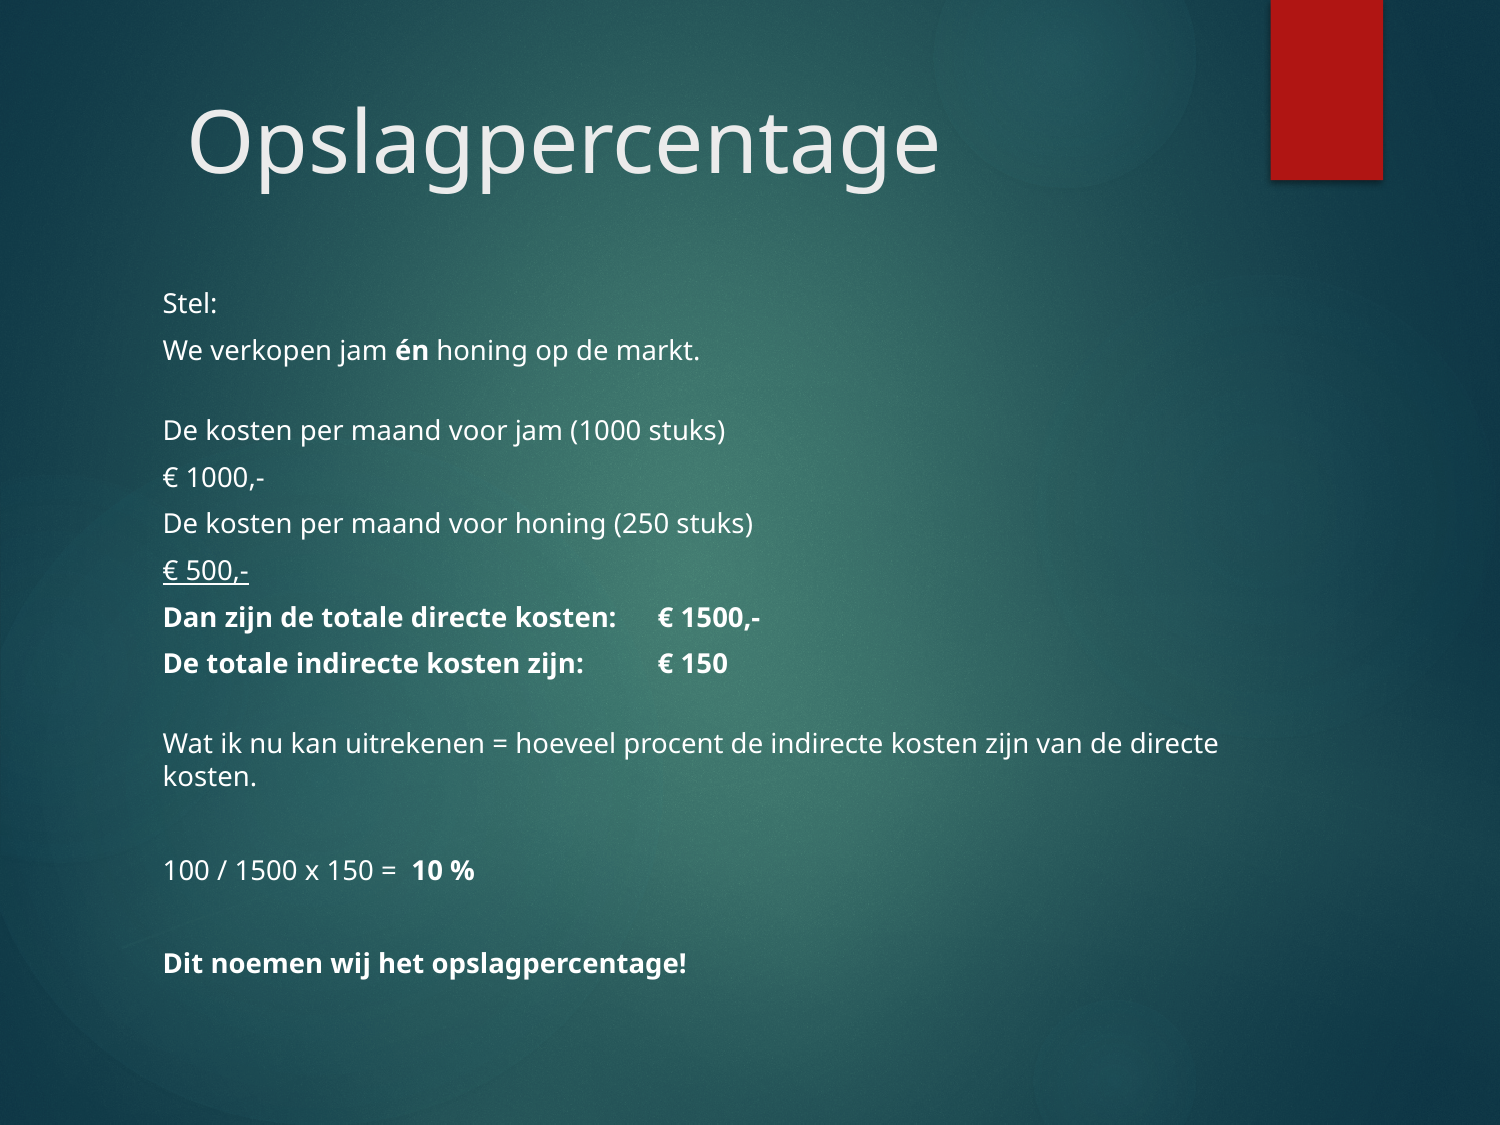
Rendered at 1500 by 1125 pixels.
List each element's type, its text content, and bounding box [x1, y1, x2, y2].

title Opslagpercentage [171, 78, 1324, 266]
list Stel: We verkopen jam én honing op de markt. De kosten per maand voor jam (1000 stuks) € 1000,- De kosten per maand voor honing (250 stuks) € 500,- Dan zijn de totale directe kosten: € 1500,- De totale indirecte kosten zijn: € 150 Wat ik nu kan uitrekenen = hoeveel procent de indirecte kosten zijn van de directe kosten. 100 / 1500 x 150 = 10 % Dit noemen wij het opslagpercentage! [135, 278, 1248, 988]
